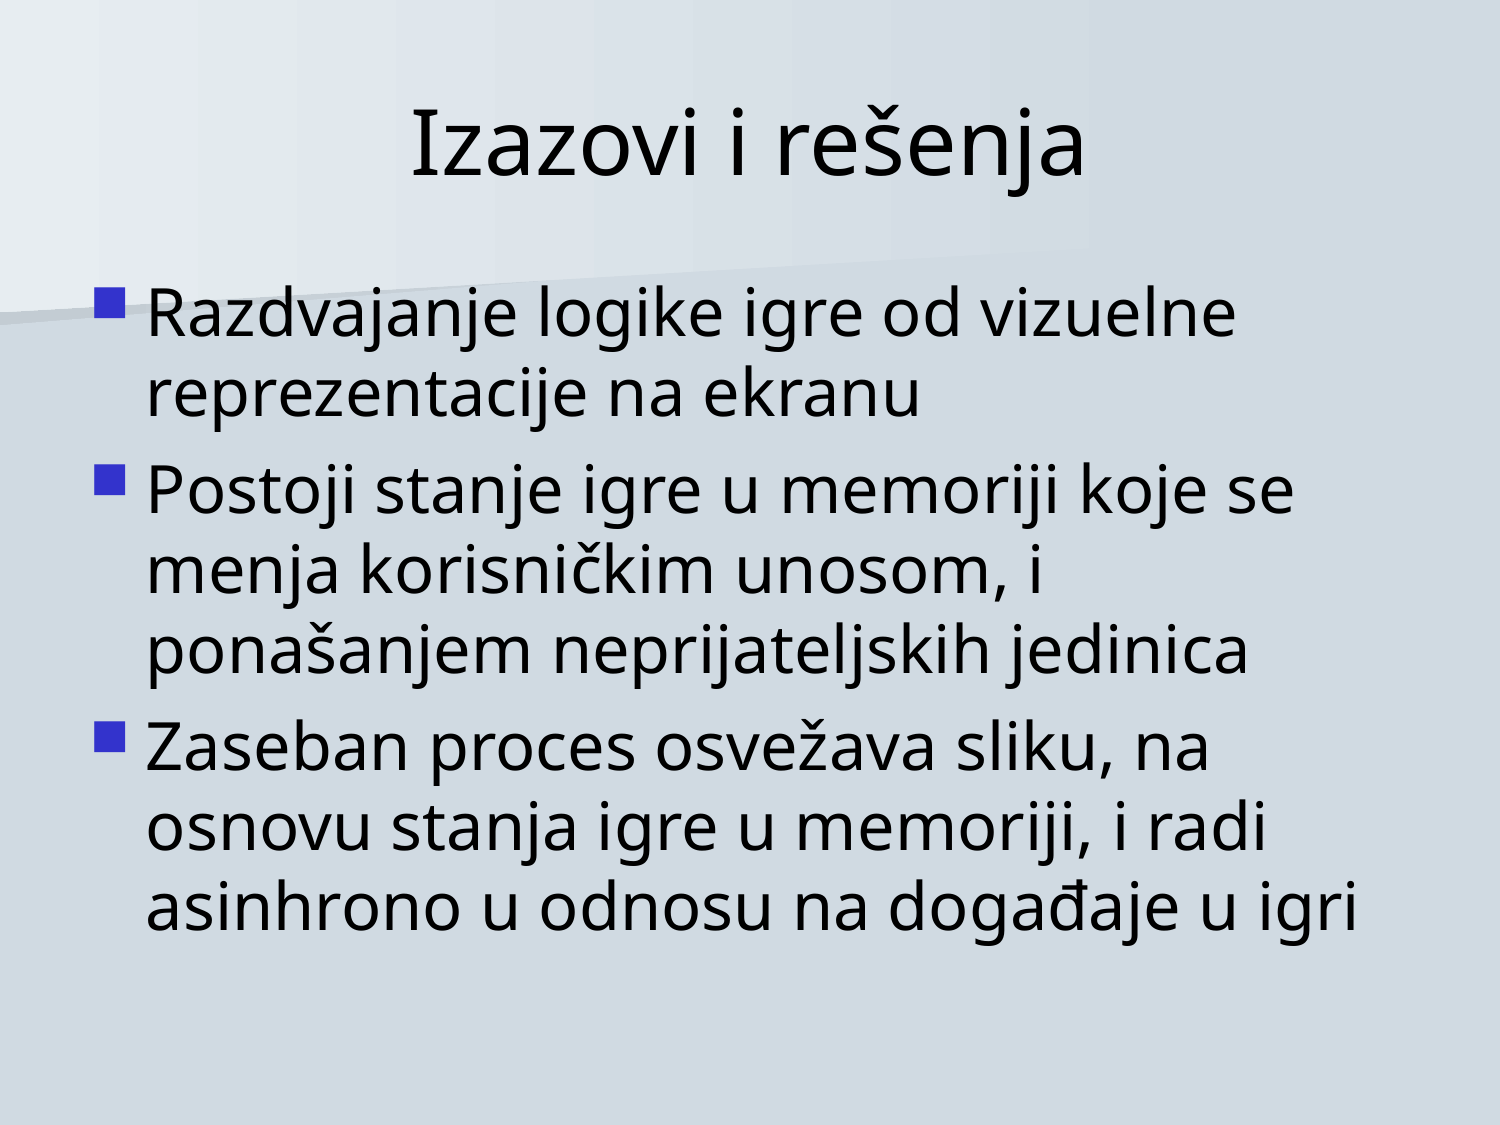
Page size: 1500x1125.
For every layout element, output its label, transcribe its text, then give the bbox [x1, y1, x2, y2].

text_box Razdvajanje logike igre od vizuelne reprezentacije na ekranu Postoji stanje igre u memoriji koje se menja korisničkim unosom, i ponašanjem neprijateljskih jedinica Zaseban proces osvežava sliku, na osnovu stanja igre u memoriji, i radi asinhrono u odnosu na događaje u igri [74, 262, 1425, 1000]
text_box Izazovi i rešenja [74, 45, 1425, 233]
